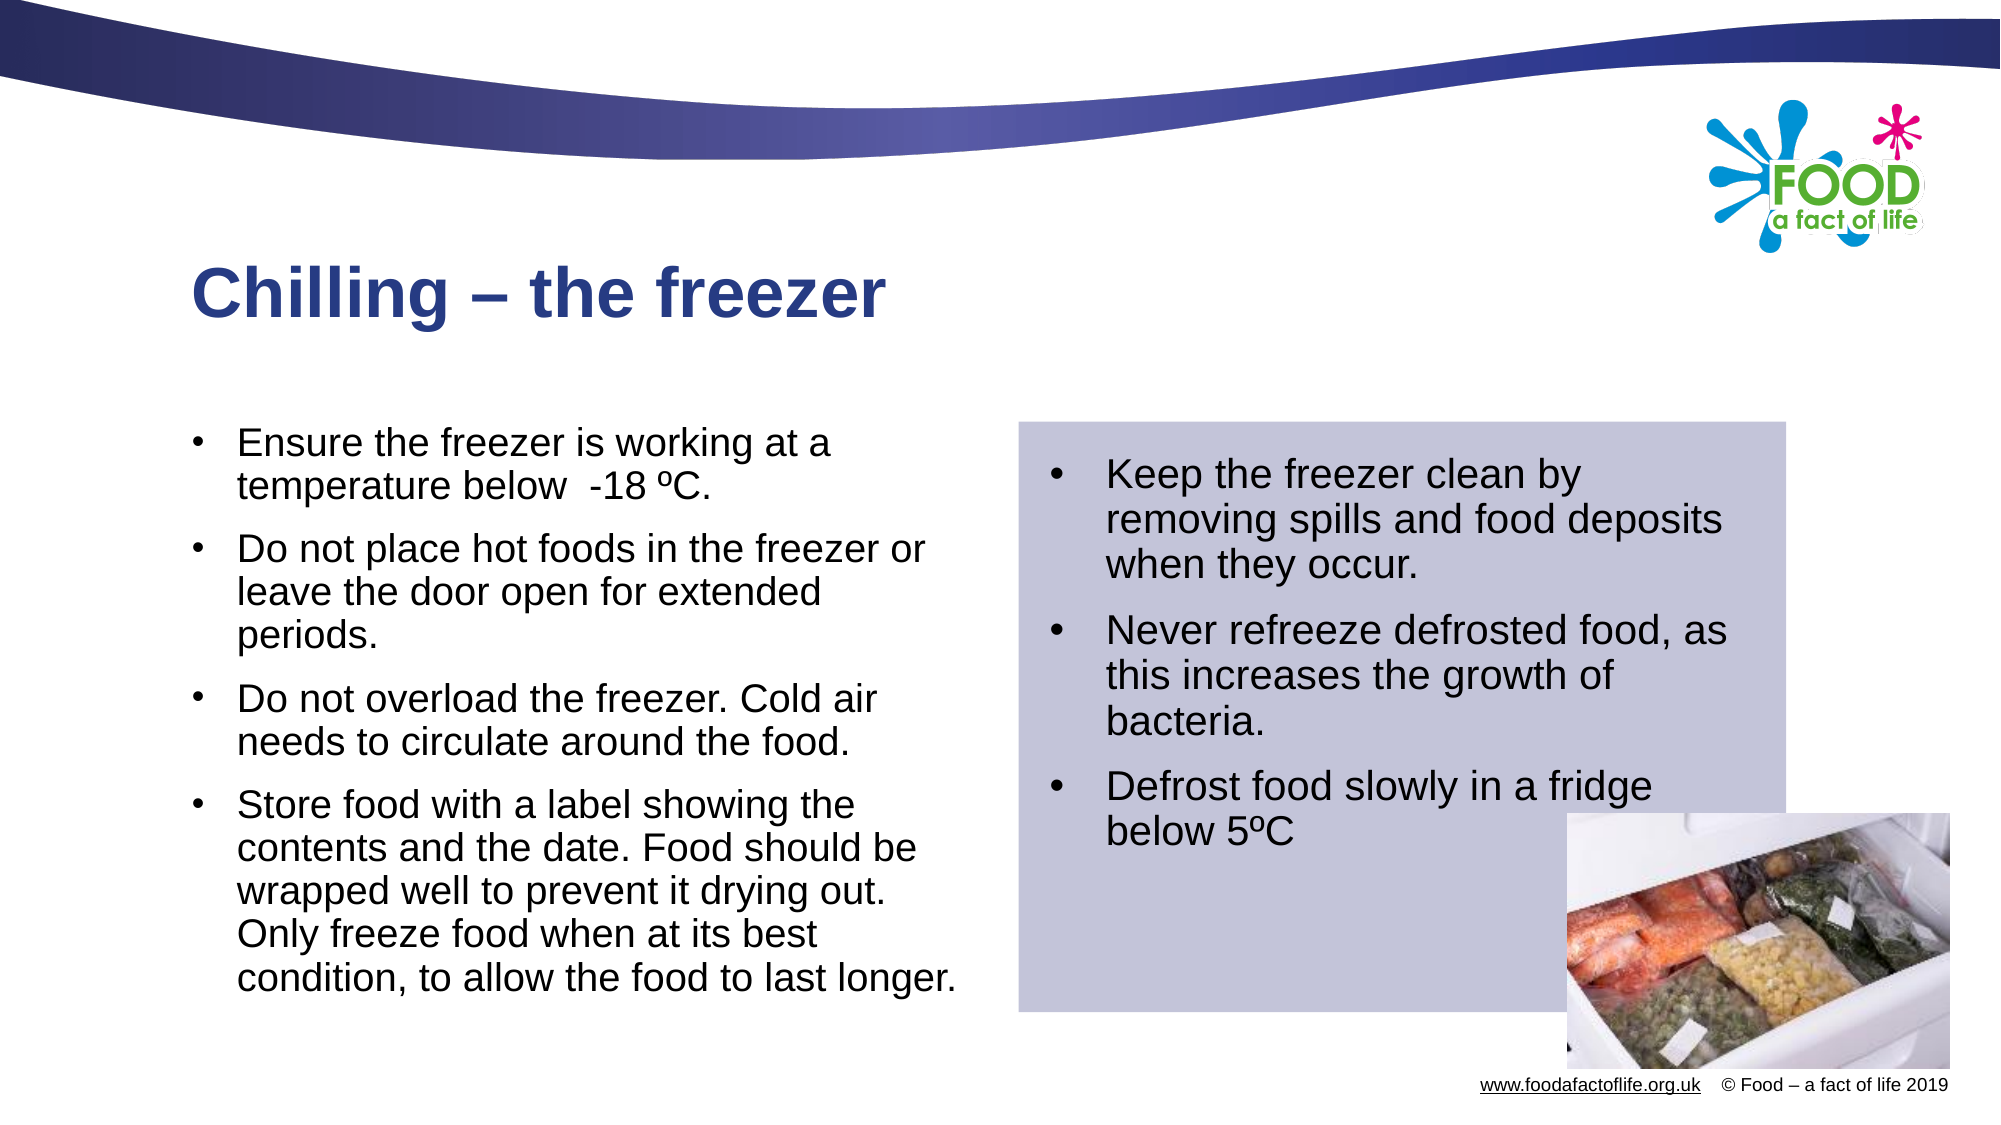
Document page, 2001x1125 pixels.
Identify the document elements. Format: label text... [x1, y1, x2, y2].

picture [0, 0, 2000, 1125]
list Keep the freezer clean by removing spills and food deposits when they occur. Never refreeze defrosted food, as this increases the growth of bacteria. Defrost food slowly in a fridge below 5ºC [1049, 452, 1759, 985]
title Chilling – the freezer [191, 256, 1787, 375]
list Ensure the freezer is working at a temperature below -18 ºC. Do not place hot foods in the freezer or leave the door open for extended periods. Do not overload the freezer. Cold air needs to circulate around the food. Store food with a label showing the contents and the date. Food should be wrapped well to prevent it drying out. Only freeze food when at its best condition, to allow the food to last longer. [191, 421, 960, 1013]
